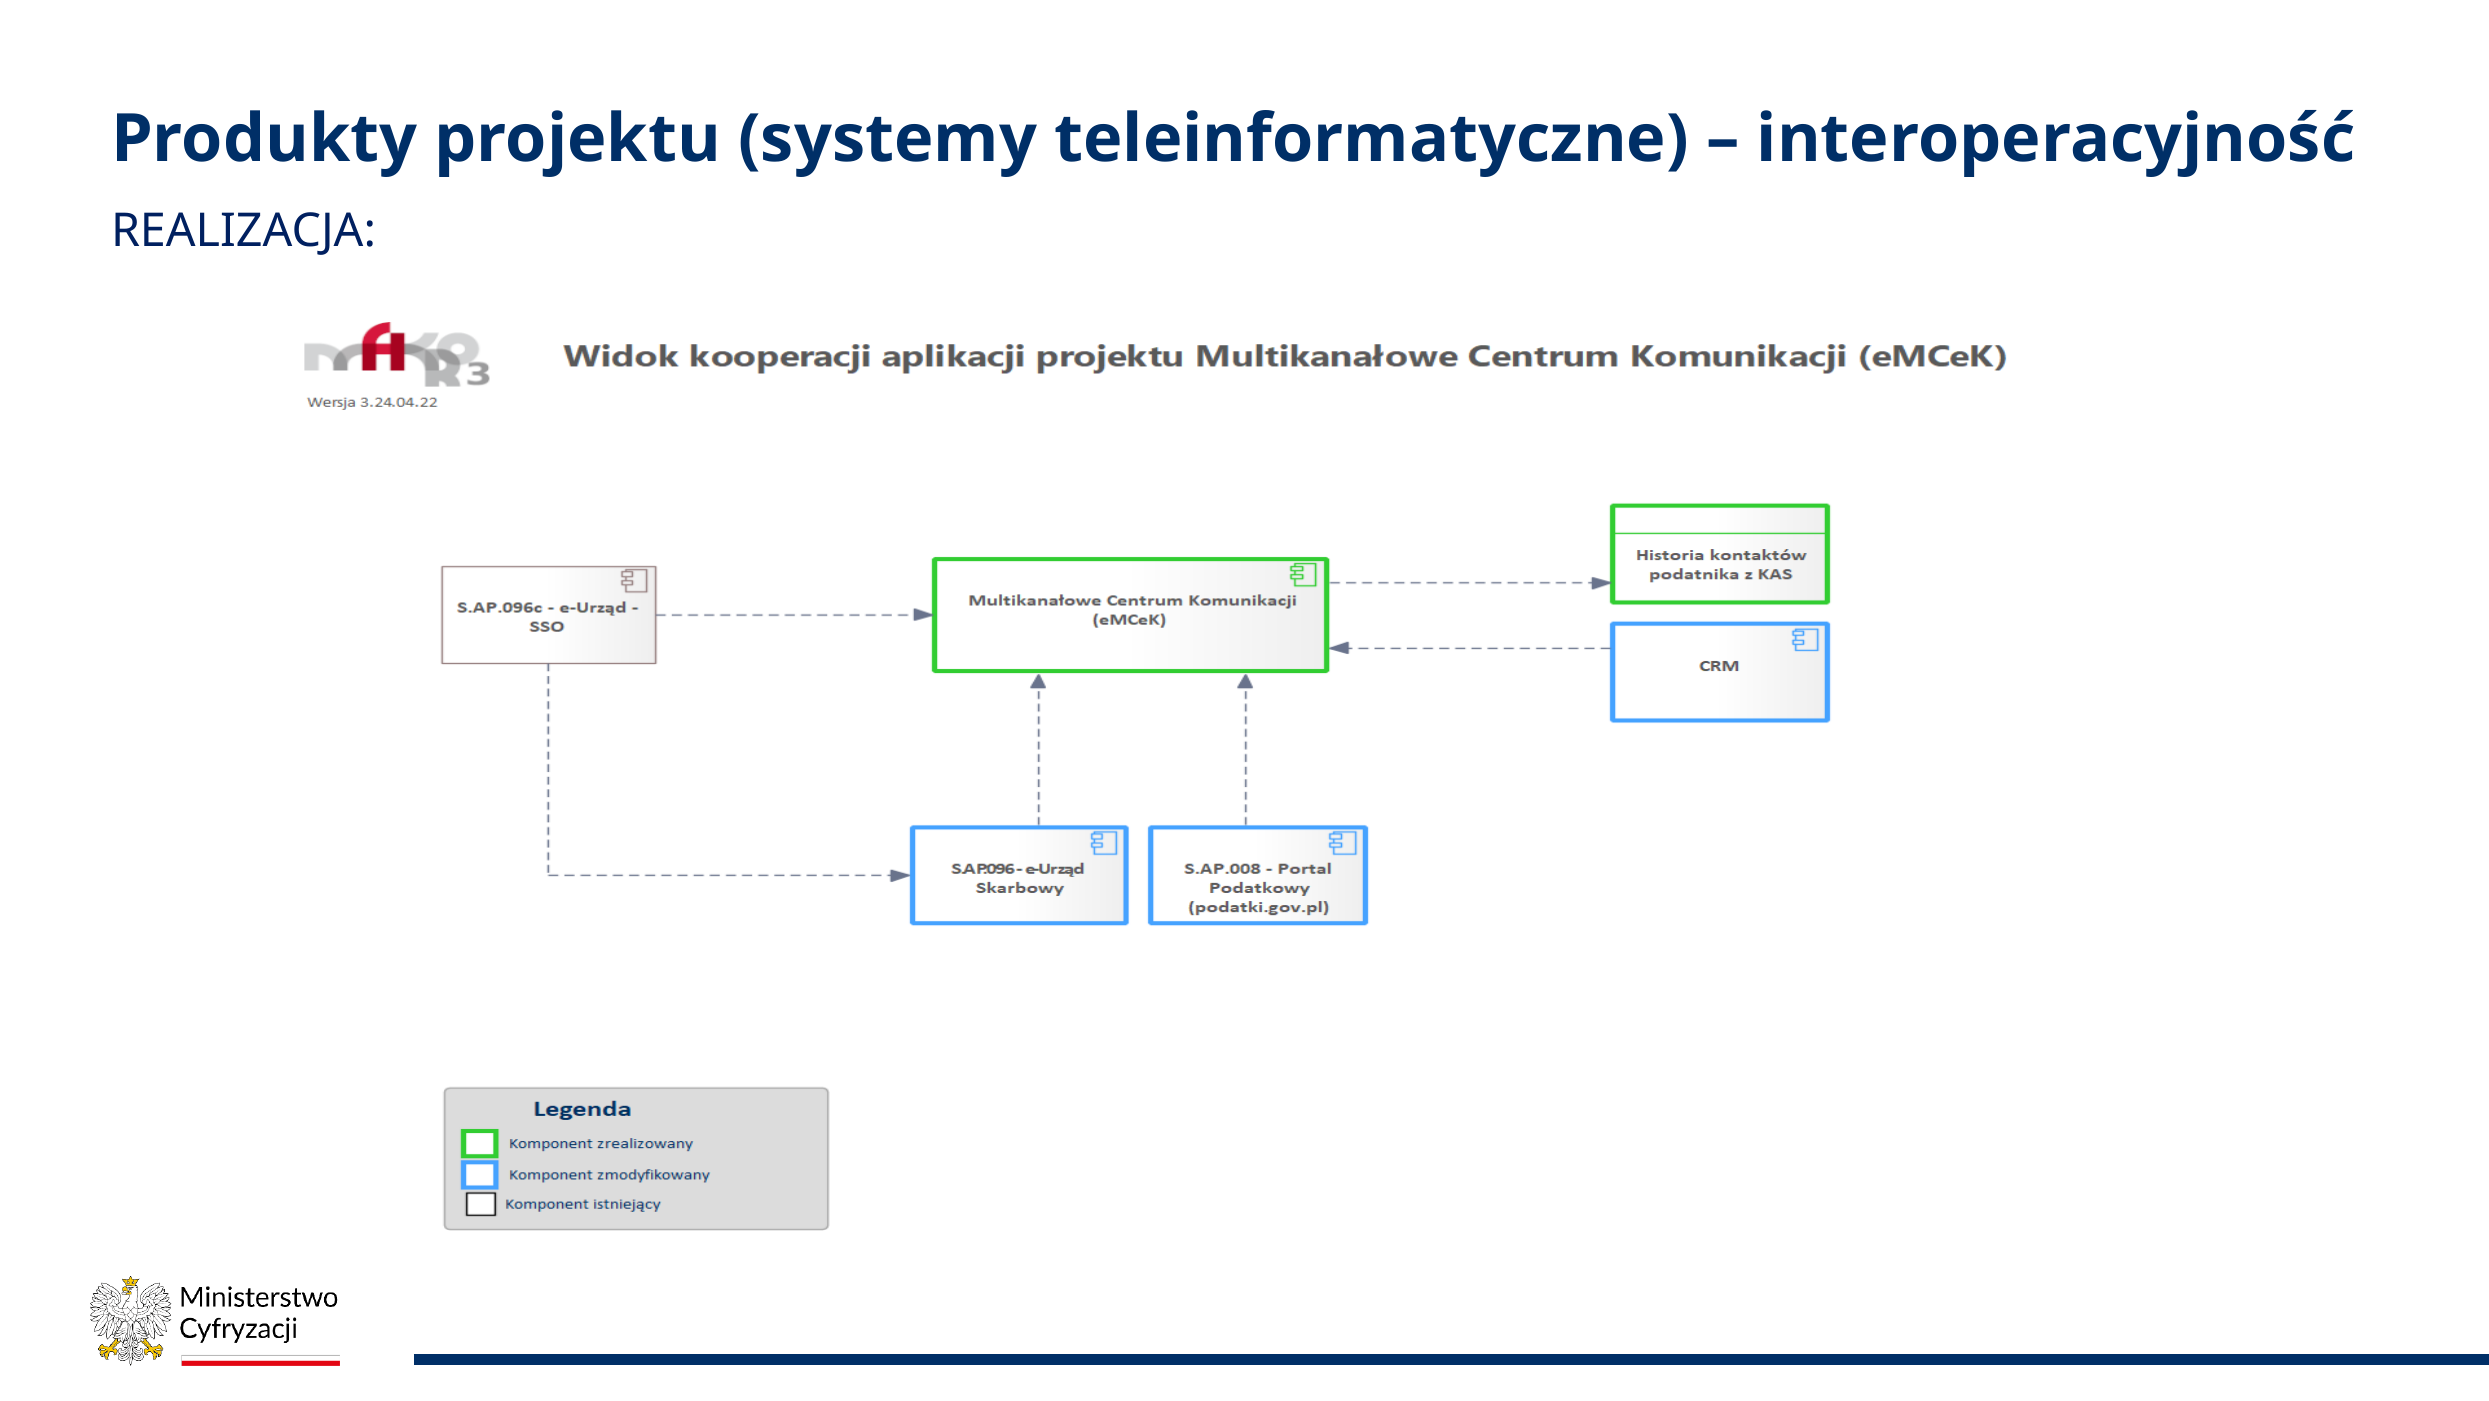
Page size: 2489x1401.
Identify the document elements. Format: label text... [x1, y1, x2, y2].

picture [69, 1255, 360, 1386]
title Produkty projektu (systemy teleinformatyczne) – interoperacyjność [111, 0, 2378, 177]
list REALIZACJA: [111, 200, 2274, 267]
picture [288, 315, 2164, 1244]
